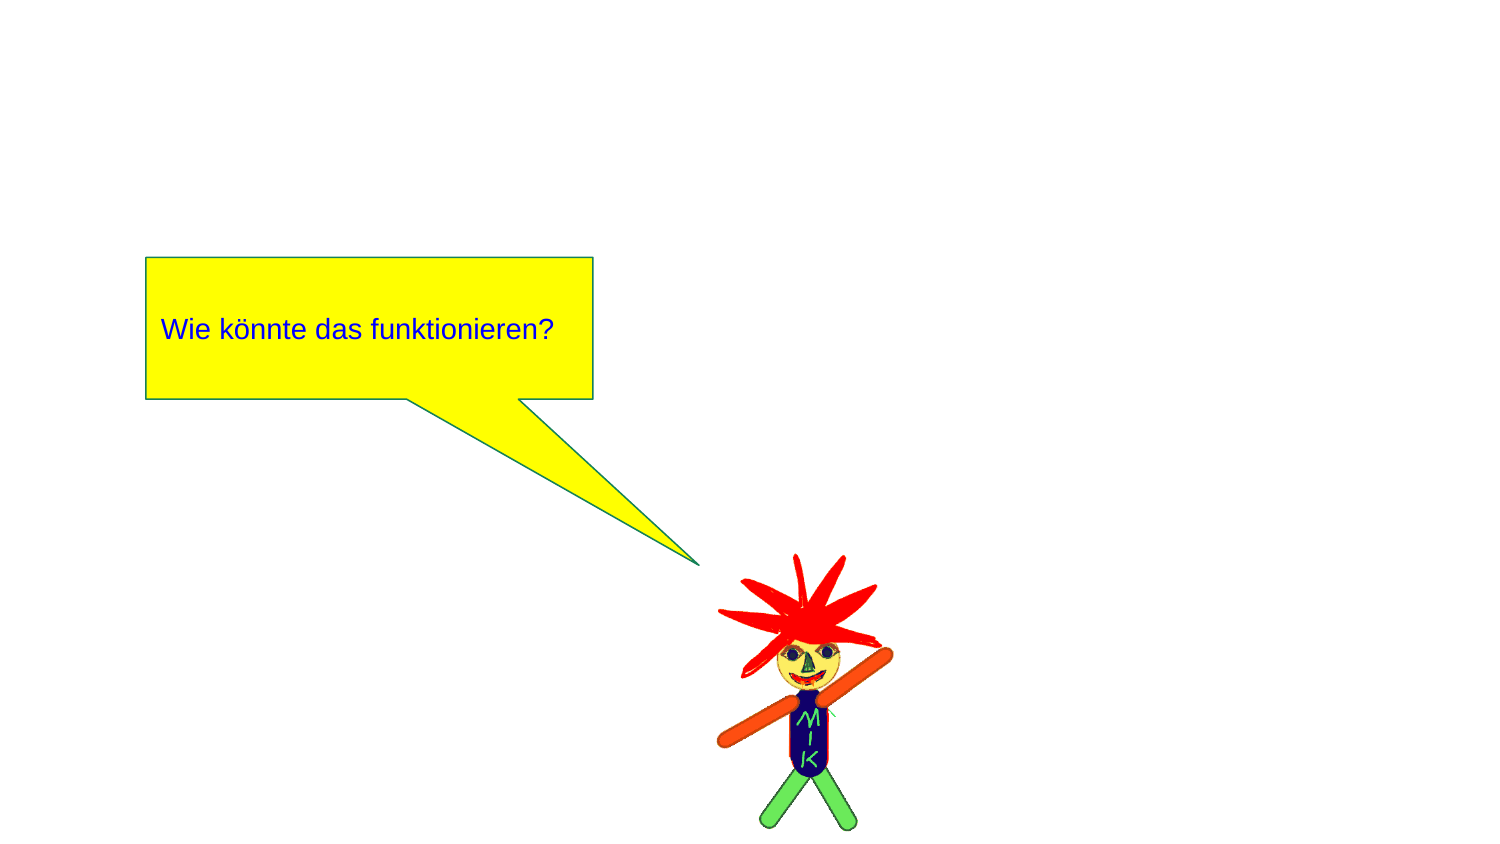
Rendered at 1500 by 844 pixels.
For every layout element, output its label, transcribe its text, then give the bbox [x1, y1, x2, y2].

text_box Wie könnte das funktionieren? [145, 257, 693, 562]
picture [698, 546, 906, 838]
